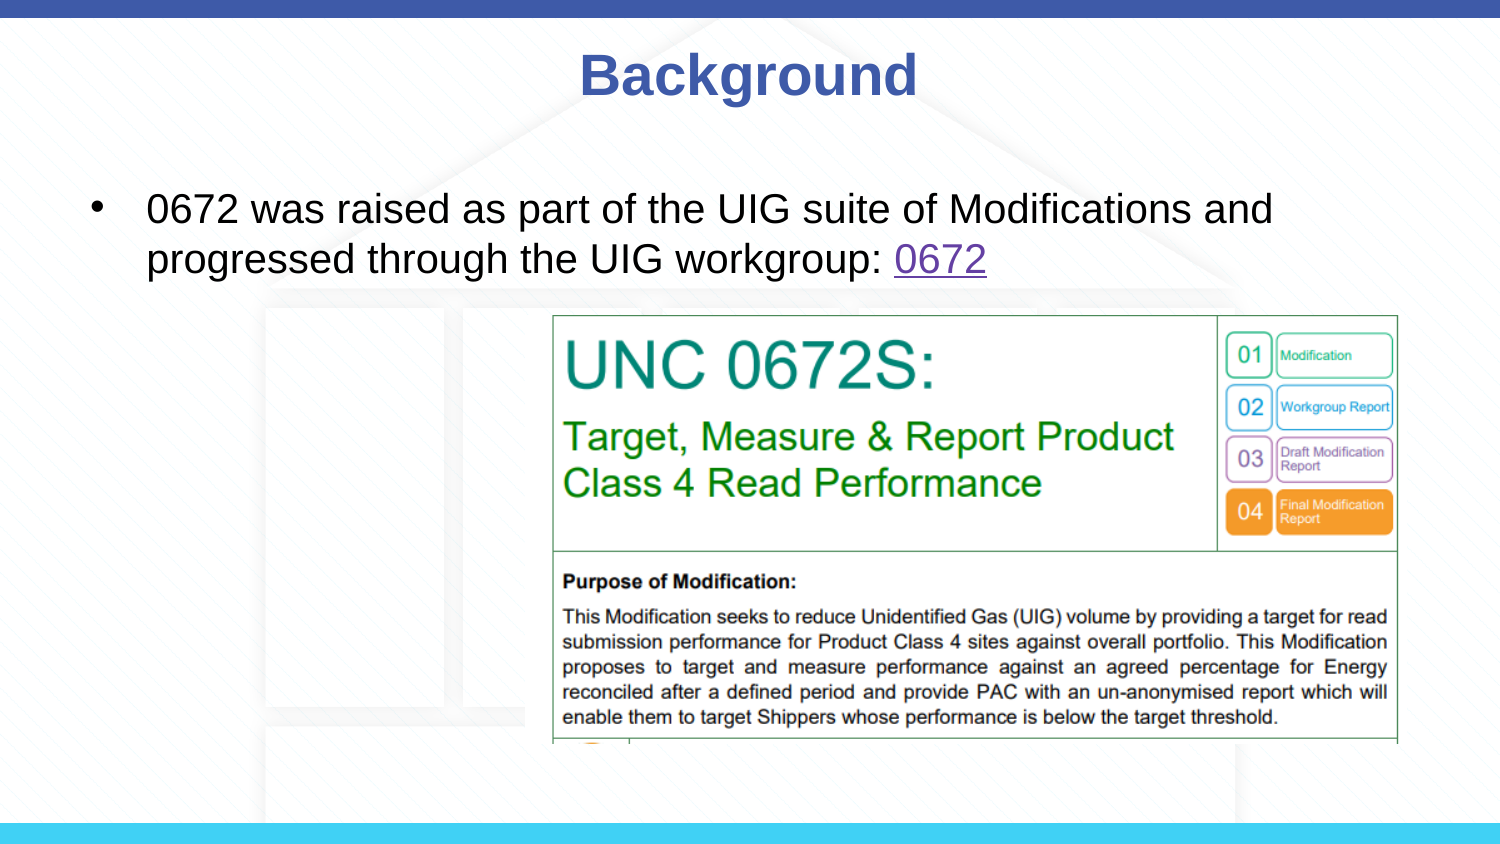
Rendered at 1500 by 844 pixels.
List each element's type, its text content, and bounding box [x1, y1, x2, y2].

list 0672 was raised as part of the UIG suite of Modifications and progressed through the UIG workgroup: 0672 [75, 173, 1425, 777]
picture [0, 0, 1500, 844]
title Background [75, 20, 1425, 125]
